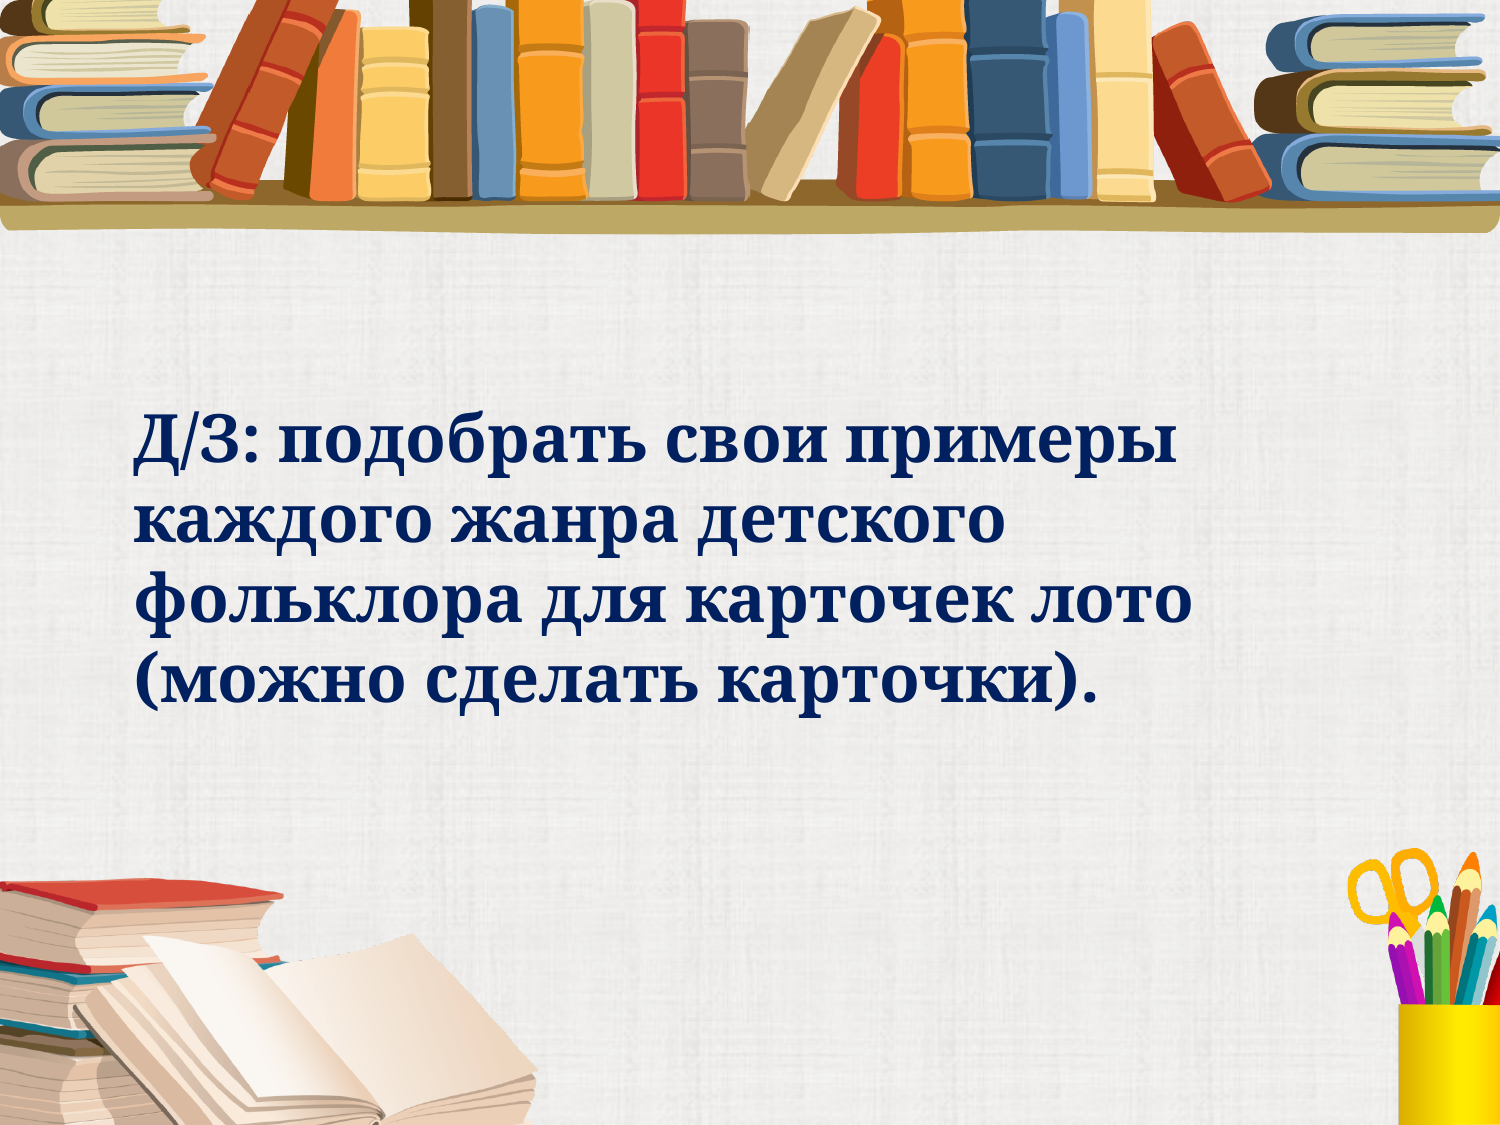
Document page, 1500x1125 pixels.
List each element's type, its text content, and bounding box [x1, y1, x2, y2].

picture [0, 878, 539, 1125]
list Д/З: подобрать свои примеры каждого жанра детского фольклора для карточек лото (можно сделать карточки). [118, 476, 1394, 723]
picture [0, 0, 1500, 235]
picture [1347, 848, 1500, 1125]
